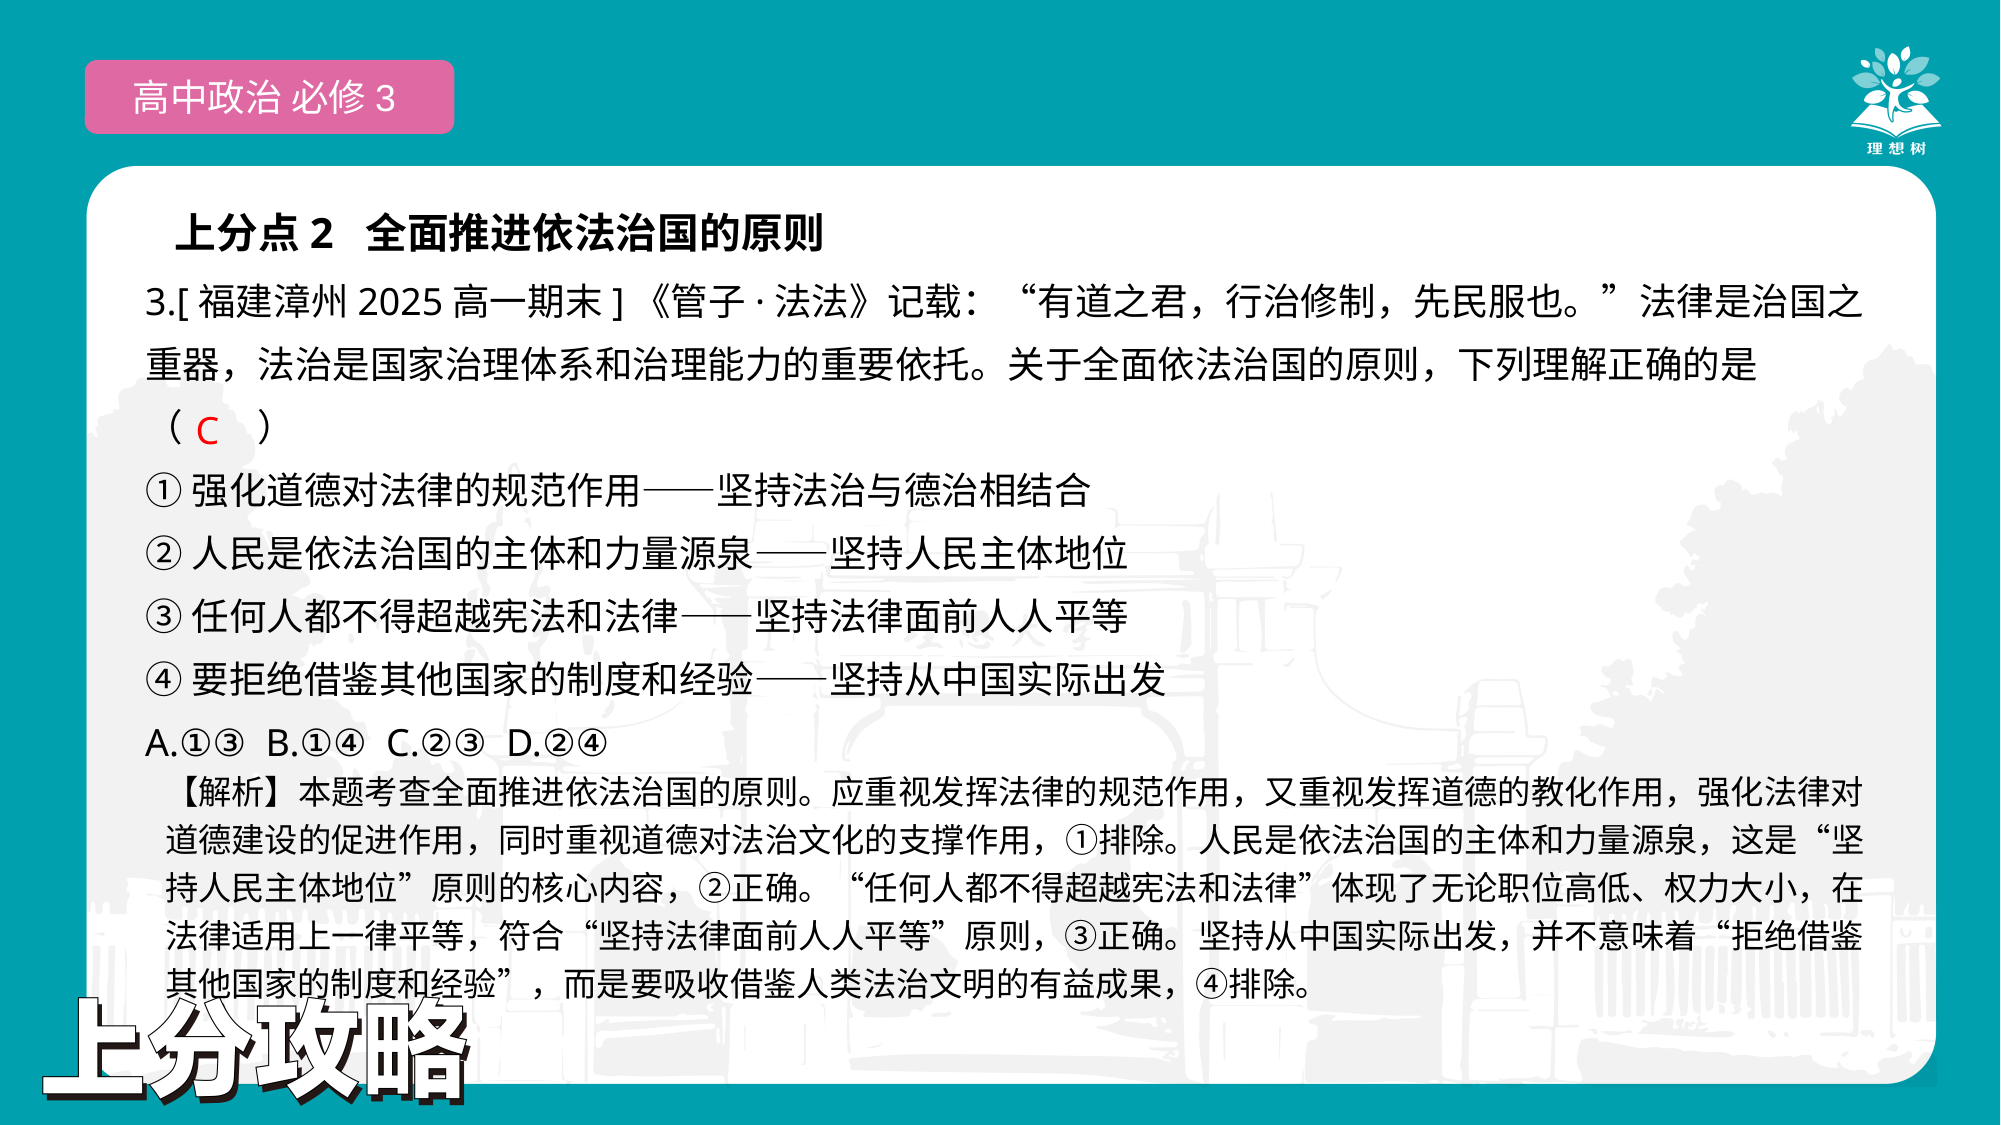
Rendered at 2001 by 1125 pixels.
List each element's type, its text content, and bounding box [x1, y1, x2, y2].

picture [0, 0, 2001, 1125]
text_box 上分点2 全面推进依法治国的原则 [159, 199, 1206, 264]
text_box 3.[福建漳州2025高一期末]《管子·法法》记载：“有道之君，行治修制，先民服也。”法律是治国之重器，法治是国家治理体系和治理能力的重要依托。关于全面依法治国的原则，下列理解正确的是 （ ） ①强化道德对法律的规范作用——坚持法治与德治相结合 ②人民是依法治国的主体和力量源泉——坚持人民主体地位 ③任何人都不得超越宪法和法律——坚持法律面前人人平等 ④要拒绝借鉴其他国家的制度和经验——坚持从中国实际出发 A.①③ B.①④ C.②③ D.②④ [130, 252, 1880, 771]
text_box 【解析】本题考查全面推进依法治国的原则。应重视发挥法律的规范作用，又重视发挥道德的教化作用，强化法律对道德建设的促进作用，同时重视道德对法治文化的支撑作用，①排除。人民是依法治国的主体和力量源泉，这是“坚持人民主体地位”原则的核心内容，②正确。“任何人都不得超越宪法和法律”体现了无论职位高低、权力大小，在法律适用上一律平等，符合“坚持法律面前人人平等”原则，③正确。坚持从中国实际出发，并不意味着“拒绝借鉴其他国家的制度和经验”，而是要吸收借鉴人类法治文明的有益成果，④排除。 [150, 756, 1880, 1011]
text_box 高中政治 必修3 [83, 58, 456, 135]
text_box C [171, 377, 288, 460]
